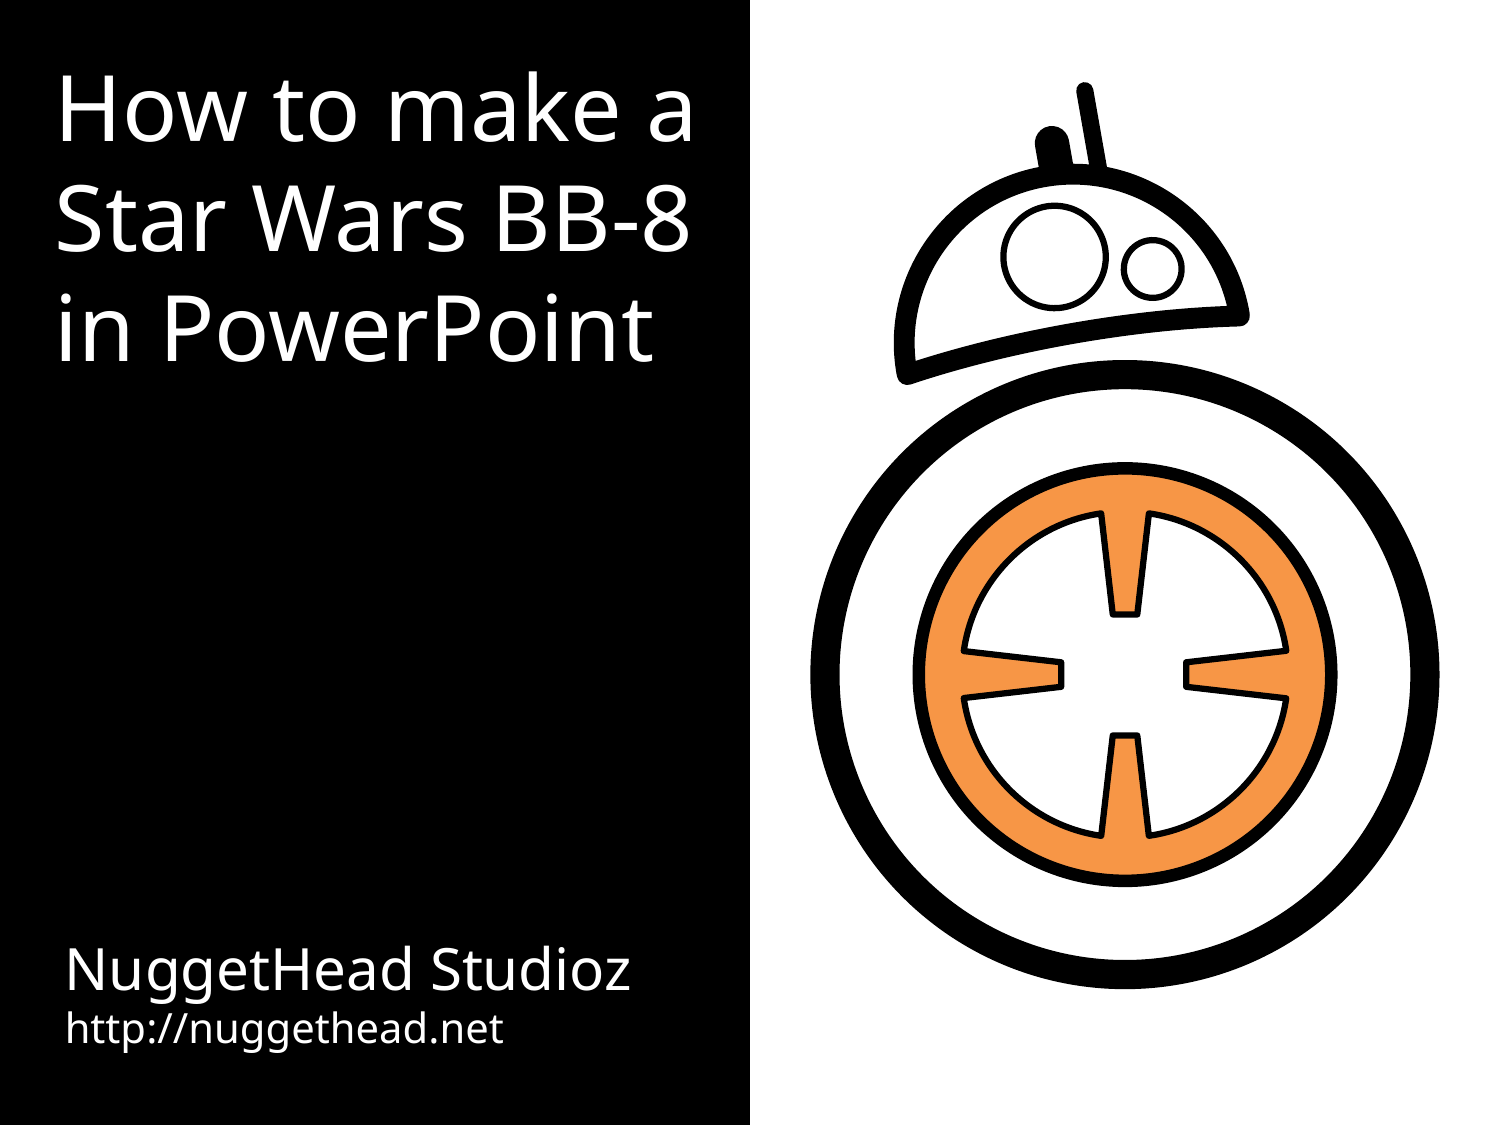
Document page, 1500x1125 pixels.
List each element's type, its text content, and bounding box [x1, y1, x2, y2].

text_box [916, 466, 1334, 883]
text_box NuggetHead Studioz http://nuggethead.net [50, 924, 748, 1060]
text_box [961, 511, 1289, 838]
text_box [0, 0, 752, 1125]
text_box [822, 372, 1428, 977]
text_box How to make a Star Wars BB-8 in PowerPoint [40, 42, 738, 388]
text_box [882, 89, 1220, 348]
